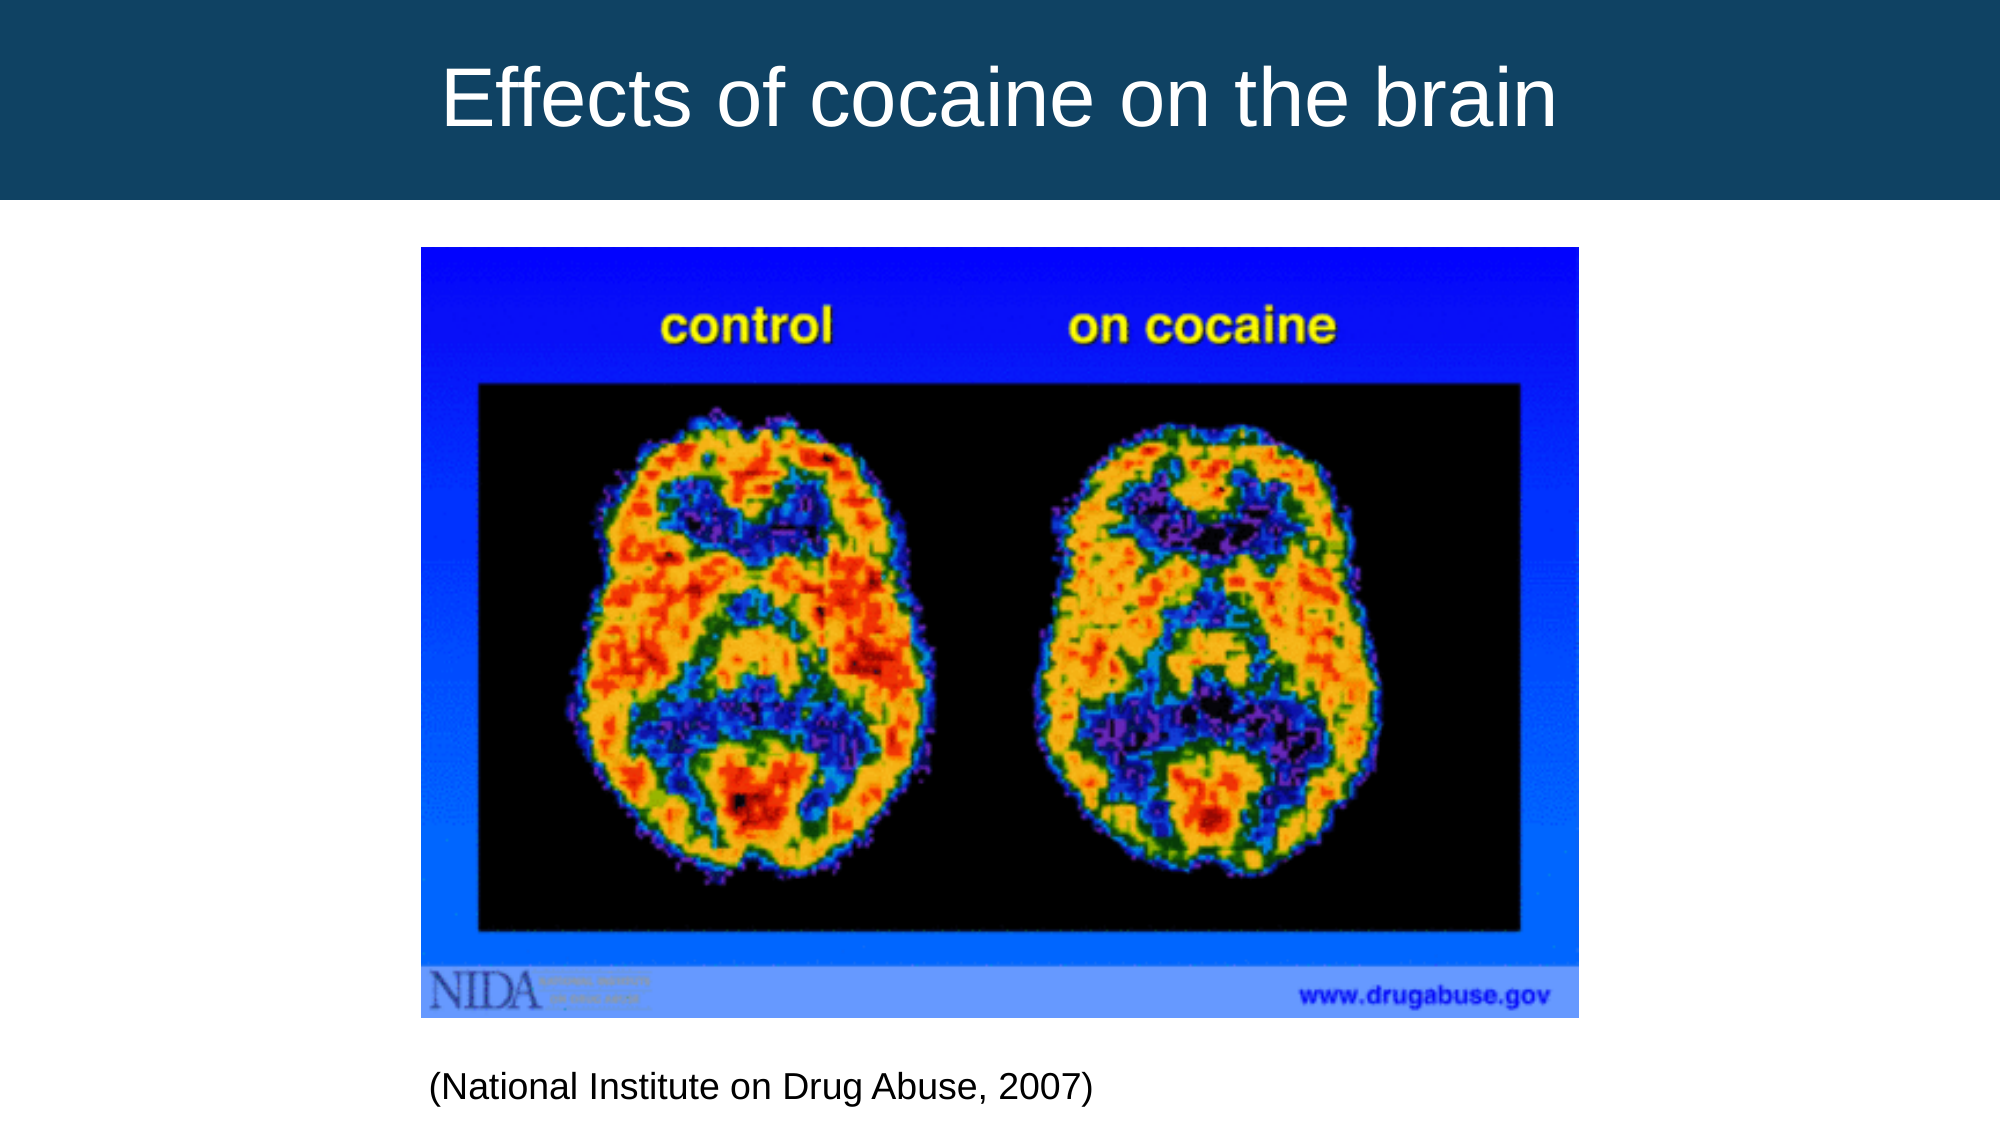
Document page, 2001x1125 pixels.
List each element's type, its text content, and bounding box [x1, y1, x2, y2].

picture [421, 247, 1579, 1019]
text_box (National Institute on Drug Abuse, 2007) [413, 1054, 1950, 1115]
title Effects of cocaine on the brain [0, 0, 2000, 200]
